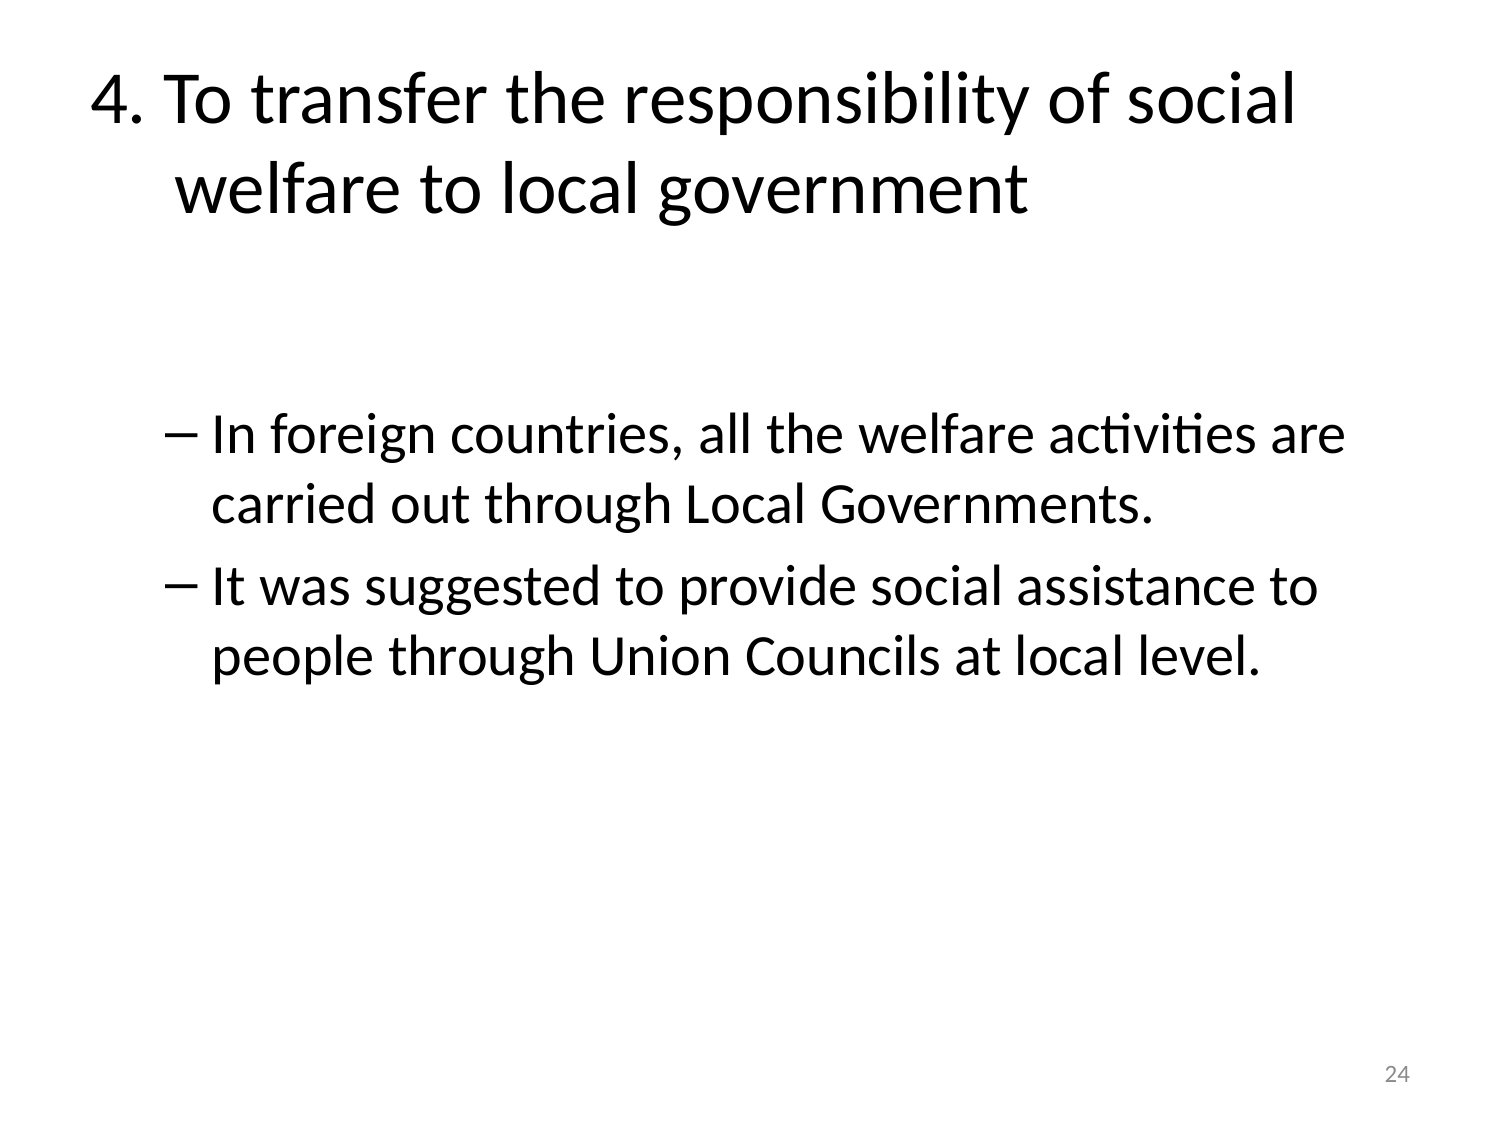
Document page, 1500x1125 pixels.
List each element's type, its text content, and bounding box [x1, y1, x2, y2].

list In foreign countries, all the welfare activities are carried out through Local Governments. It was suggested to provide social assistance to people through Union Councils at local level. [75, 387, 1425, 1005]
title 4. To transfer the responsibility of social welfare to local government [75, 45, 1425, 233]
slide_number 24 [1074, 1042, 1425, 1103]
